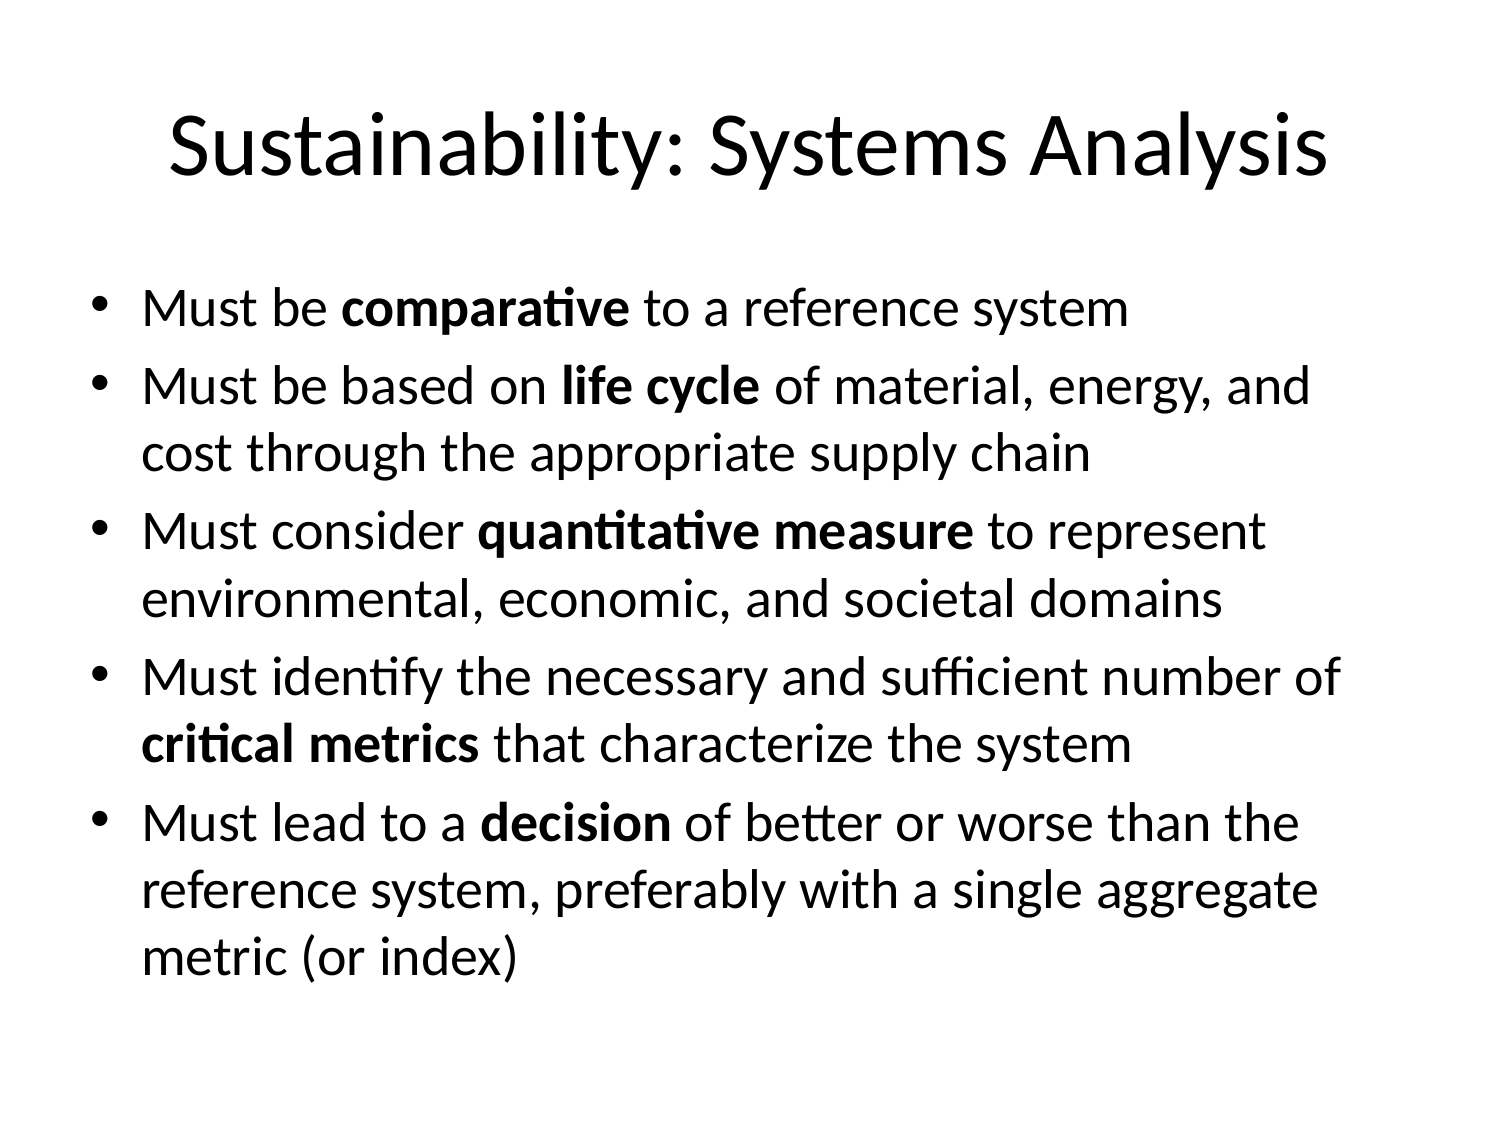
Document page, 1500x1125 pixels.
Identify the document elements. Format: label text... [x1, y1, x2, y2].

list Must be comparative to a reference system Must be based on life cycle of material, energy, and cost through the appropriate supply chain Must consider quantitative measure to represent environmental, economic, and societal domains Must identify the necessary and sufficient number of critical metrics that characterize the system Must lead to a decision of better or worse than the reference system, preferably with a single aggregate metric (or index) [75, 262, 1425, 1005]
title Sustainability: Systems Analysis [75, 45, 1425, 233]
